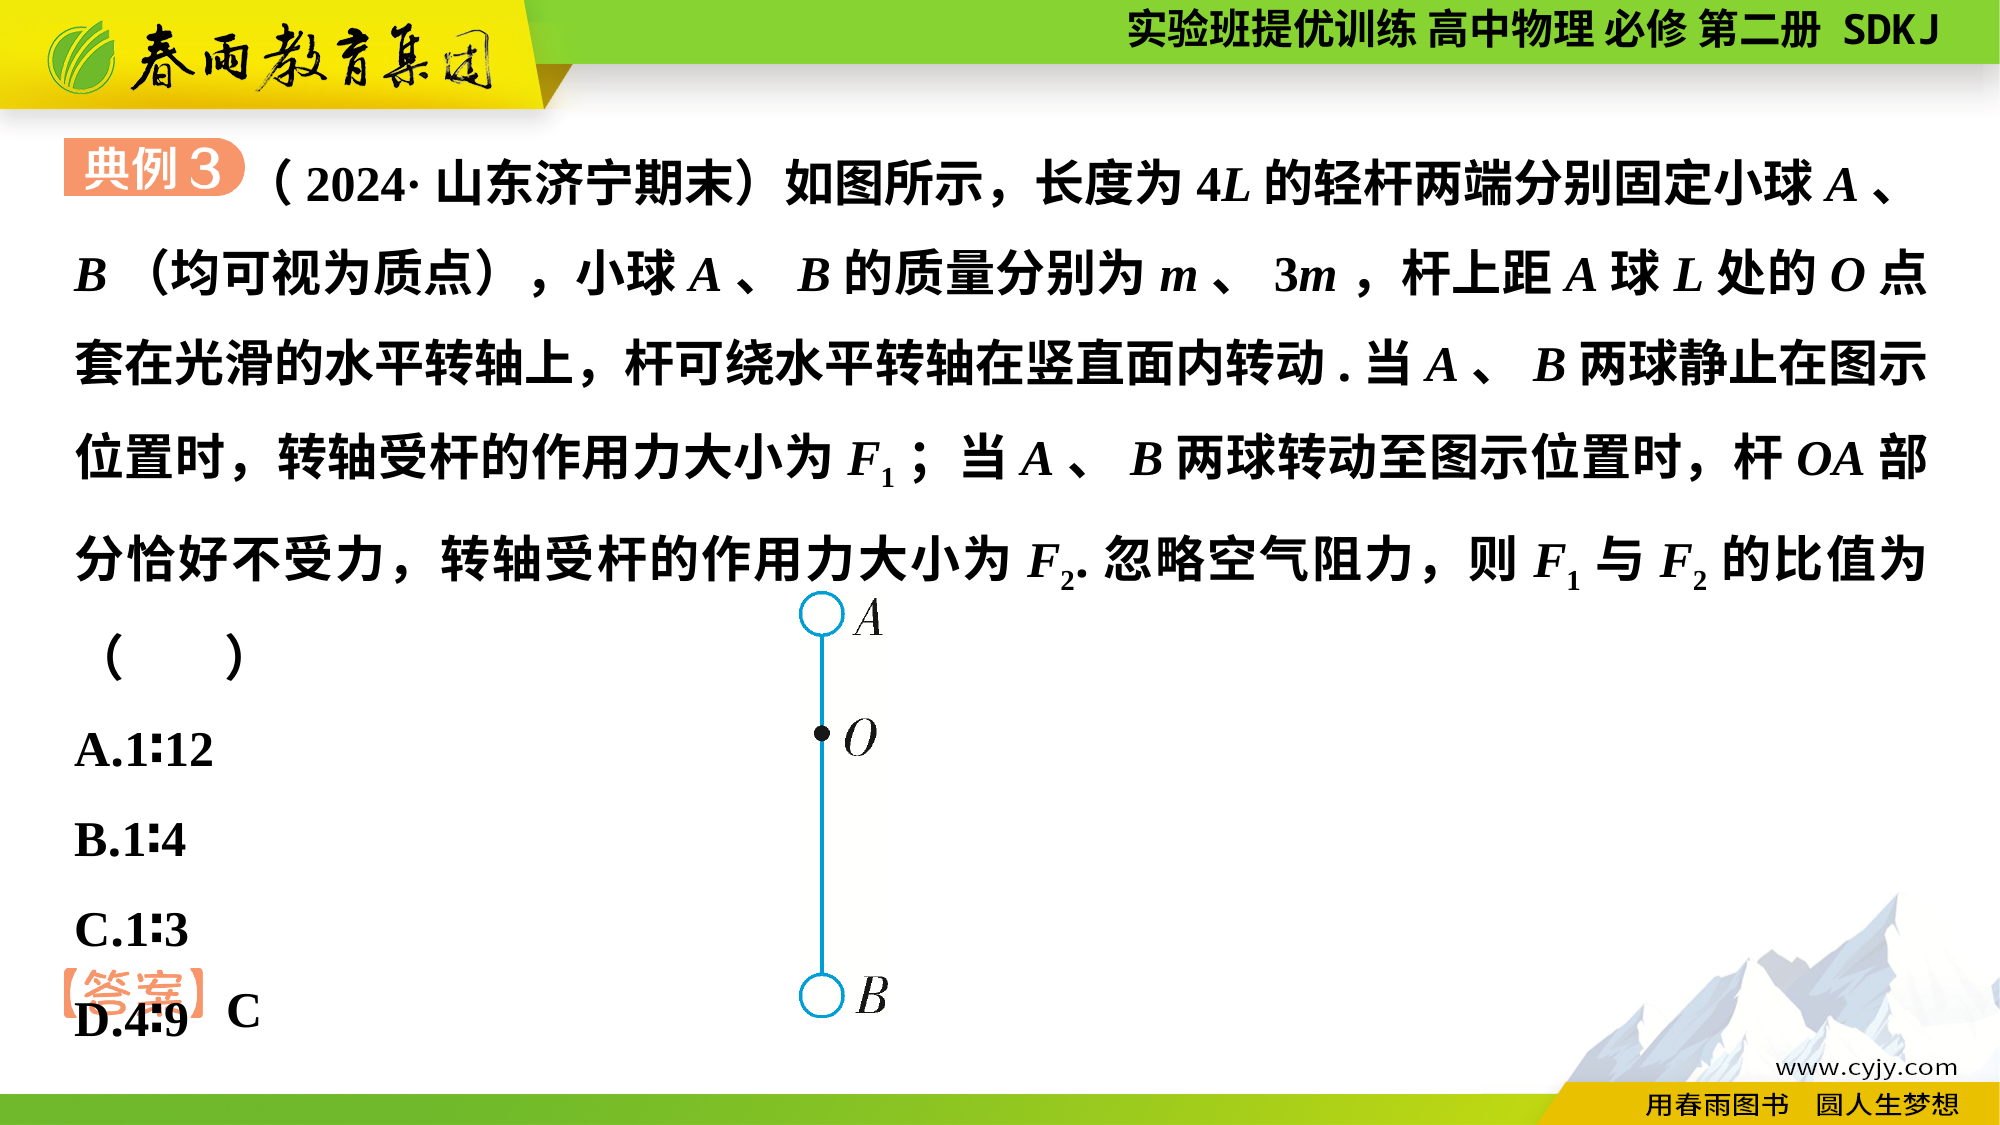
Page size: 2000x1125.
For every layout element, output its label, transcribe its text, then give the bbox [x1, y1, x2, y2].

picture [0, 0, 2000, 1125]
text_box C [211, 940, 277, 1046]
list （2024·山东济宁期末）如图所示，长度为4L的轻杆两端分别固定小球A、B（均可视为质点），小球A、B的质量分别为m、3m，杆上距A球L处的O点套在光滑的水平转轴上，杆可绕水平转轴在竖直面内转动.当A、B两球静止在图示位置时，转轴受杆的作用力大小为F1；当A、B两球转动至图示位置时，杆OA部分恰好不受力，转轴受杆的作用力大小为F2.忽略空气阻力，则F1与F2的比值为（ ） A.1∶12 B.1∶4 C.1∶3 D.4∶9 [59, 113, 1944, 947]
